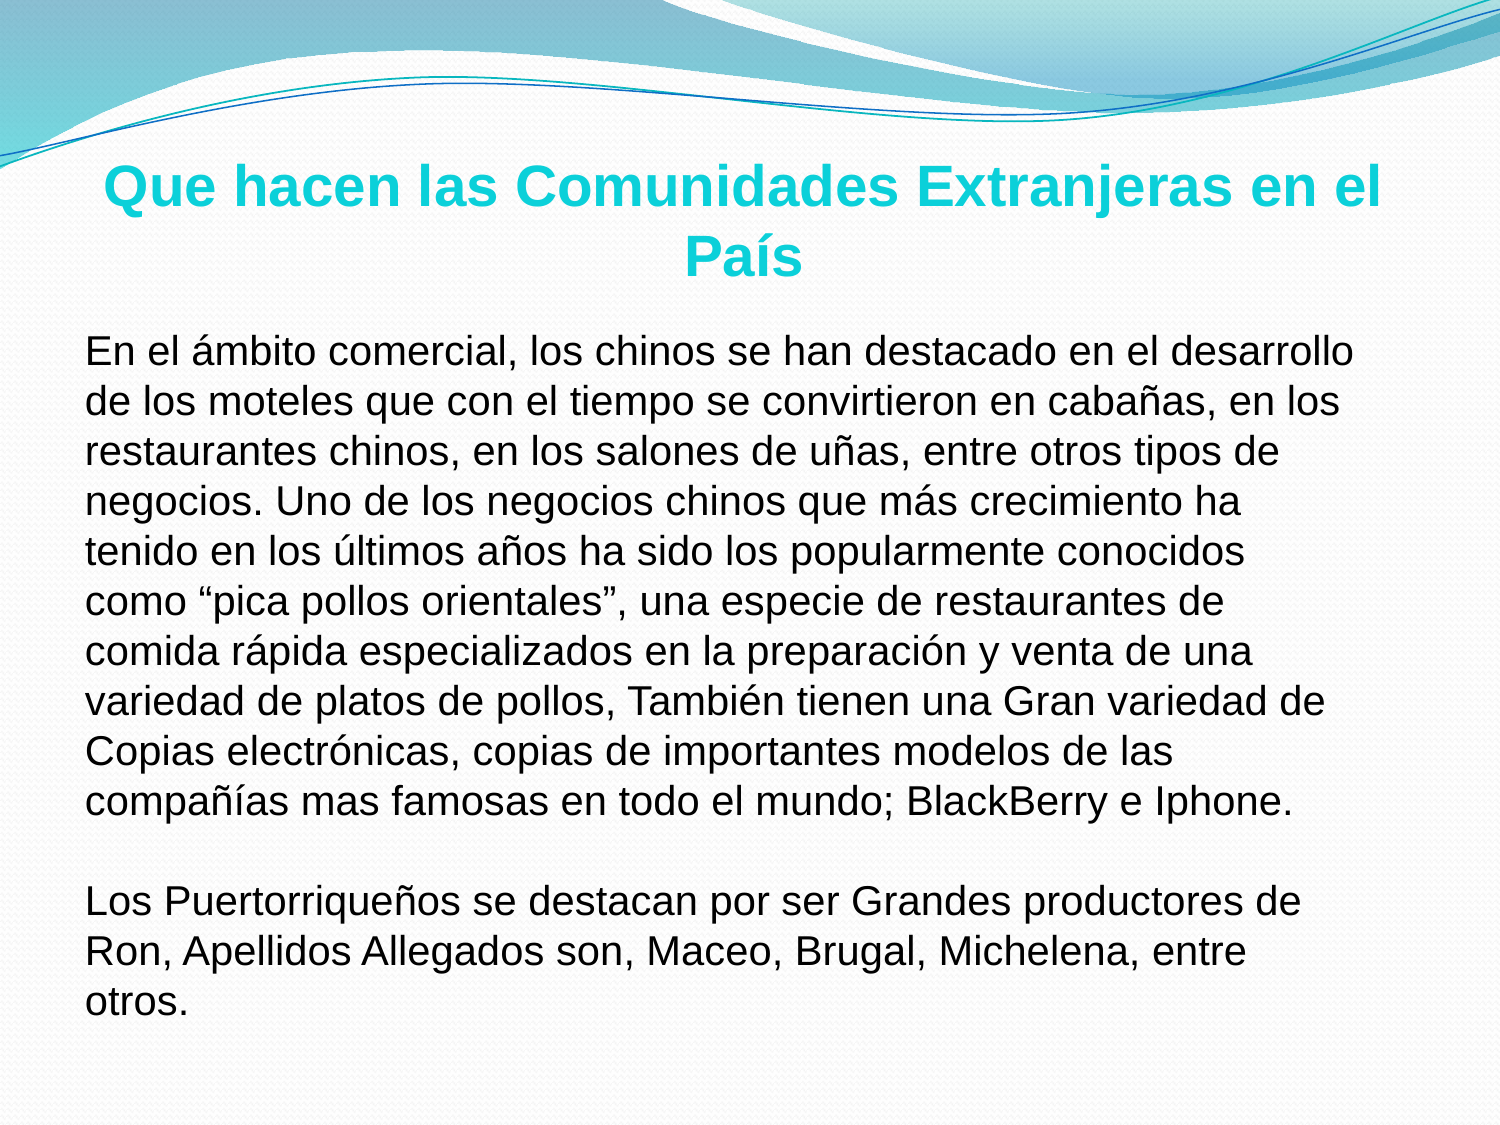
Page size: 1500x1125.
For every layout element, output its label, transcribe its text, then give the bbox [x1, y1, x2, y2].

text_box Que hacen las Comunidades Extranjeras en el País [23, 140, 1465, 296]
text_box En el ámbito comercial, los chinos se han destacado en el desarrollo de los moteles que con el tiempo se convirtieron en cabañas, en los restaurantes chinos, en los salones de uñas, entre otros tipos de negocios. Uno de los negocios chinos que más crecimiento ha tenido en los últimos años ha sido los popularmente conocidos como “pica pollos orientales”, una especie de restaurantes de comida rápida especializados en la preparación y venta de una variedad de platos de pollos, También tienen una Gran variedad de Copias electrónicas, copias de importantes modelos de las compañías mas famosas en todo el mundo; BlackBerry e Iphone. Los Puertorriqueños se destacan por ser Grandes productores de Ron, Apellidos Allegados son, Maceo, Brugal, Michelena, entre otros. [70, 316, 1372, 1032]
